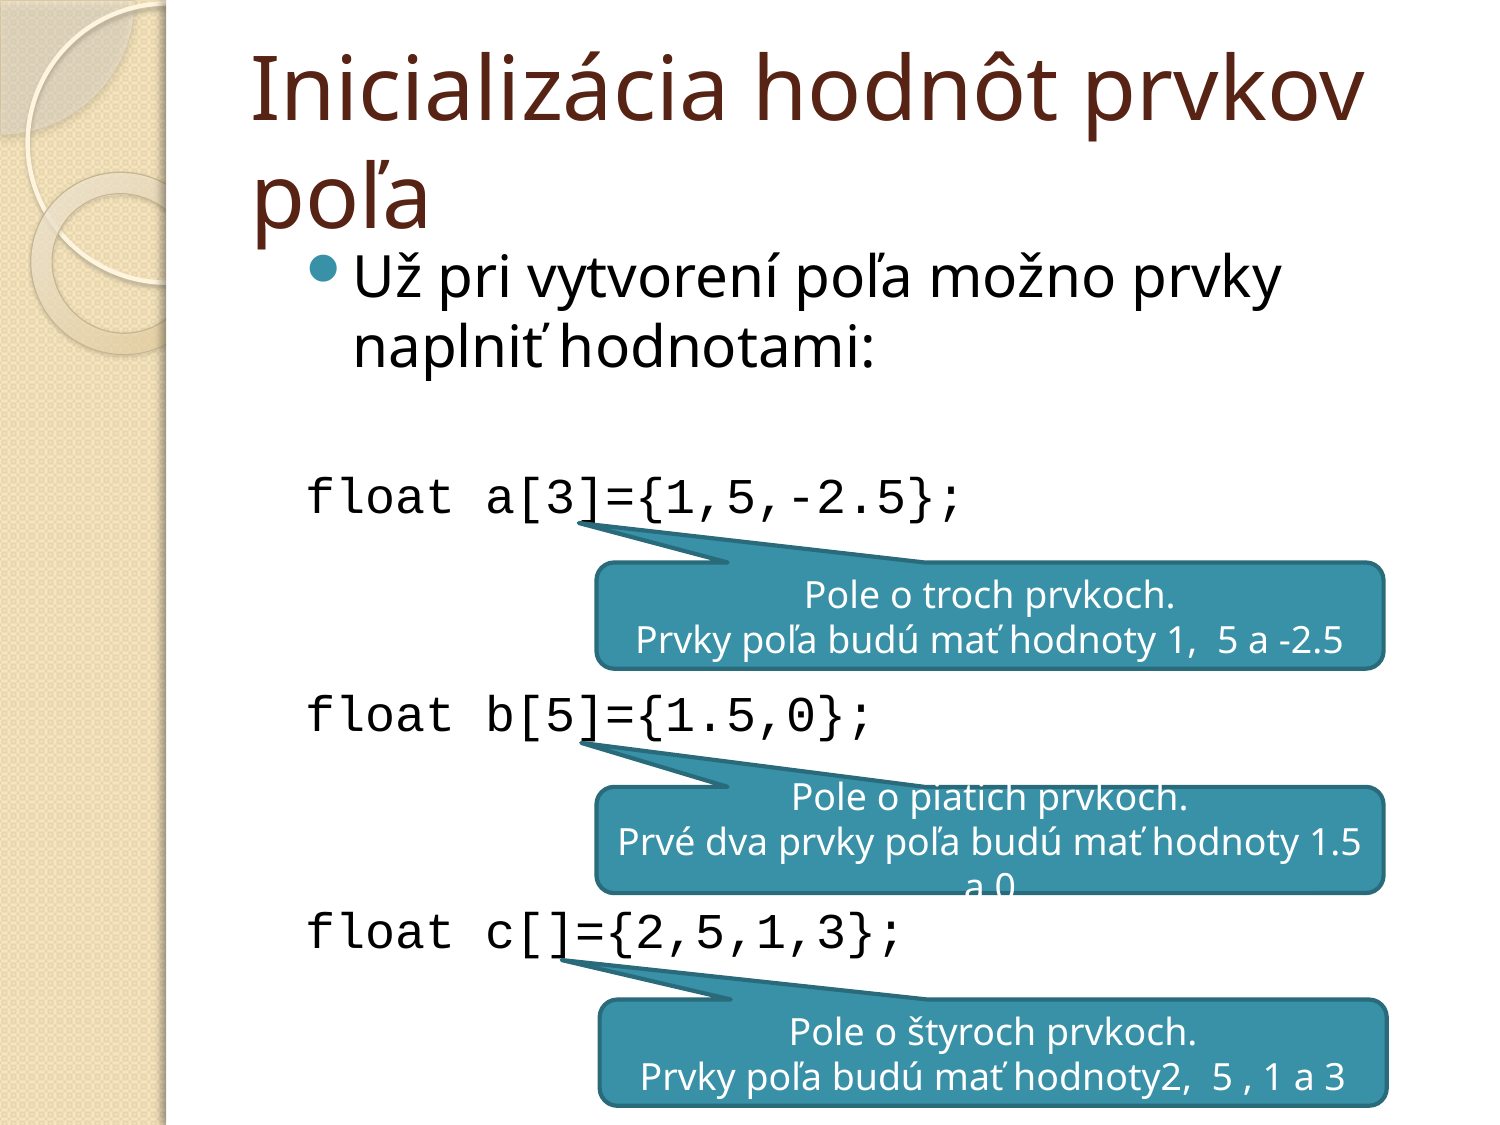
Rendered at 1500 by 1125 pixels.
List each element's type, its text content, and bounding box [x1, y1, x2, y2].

title Inicializácia hodnôt prvkov poľa [235, 45, 1466, 233]
text_box Pole o troch prvkoch. Prvky poľa budú mať hodnoty 1, 5 a -2.5 [576, 520, 1386, 671]
text_box Pole o štyroch prvkoch. Prvky poľa budú mať hodnoty2, 5 , 1 a 3 [559, 957, 1389, 1108]
text_box Pole o piatich prvkoch. Prvé dva prvky poľa budú mať hodnoty 1.5 a 0 [579, 740, 1386, 896]
list Už pri vytvorení poľa možno prvky naplniť hodnotami: float a[3]={1,5,-2.5}; float b[5]={1.5,0}; float c[]={2,5,1,3}; [277, 231, 1473, 1050]
